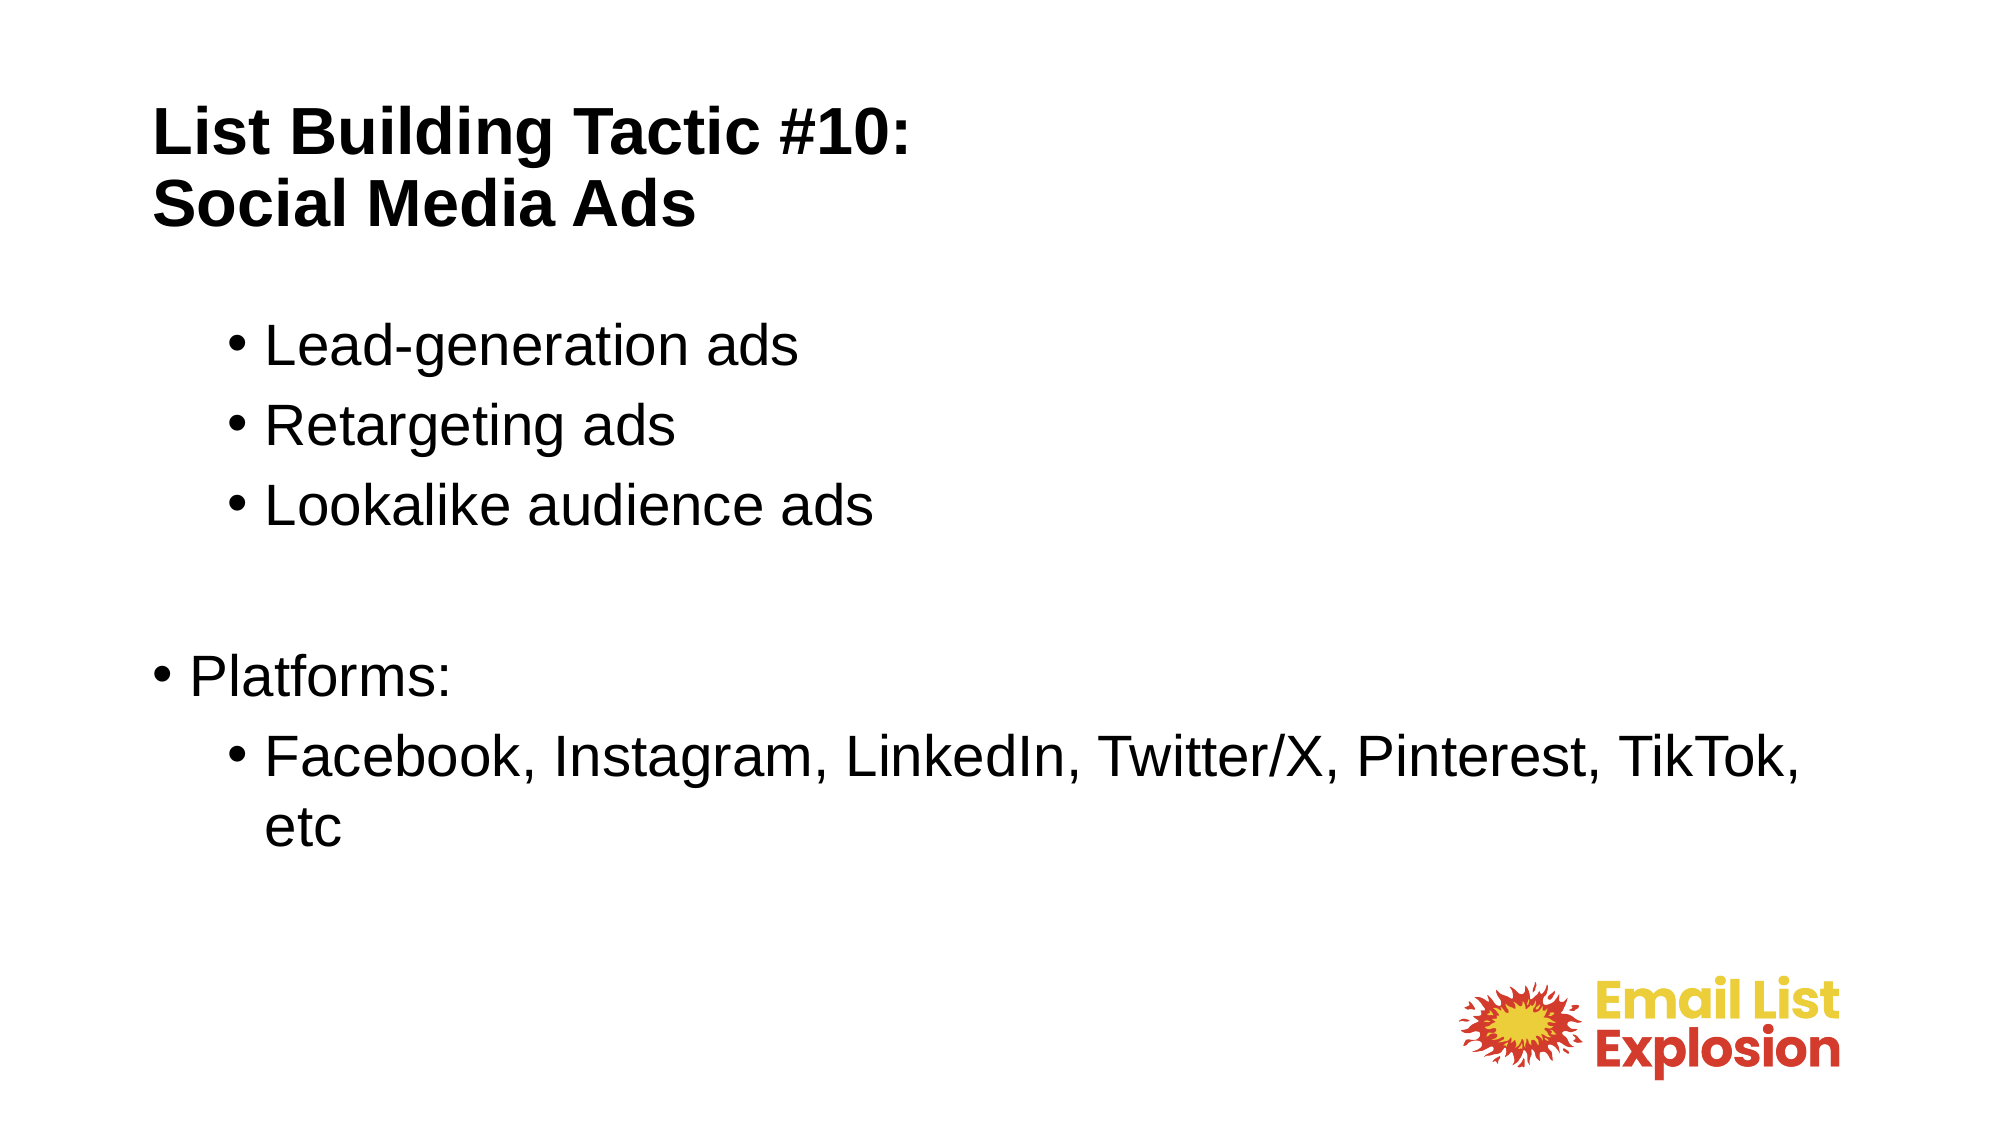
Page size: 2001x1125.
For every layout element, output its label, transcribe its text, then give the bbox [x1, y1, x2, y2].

picture [1448, 1014, 1849, 1103]
list Lead-generation ads Retargeting ads Lookalike audience ads Platforms: Facebook, Instagram, LinkedIn, Twitter/X, Pinterest, TikTok, etc [137, 299, 1863, 1014]
title List Building Tactic #10: Social Media Ads [137, 59, 1863, 278]
